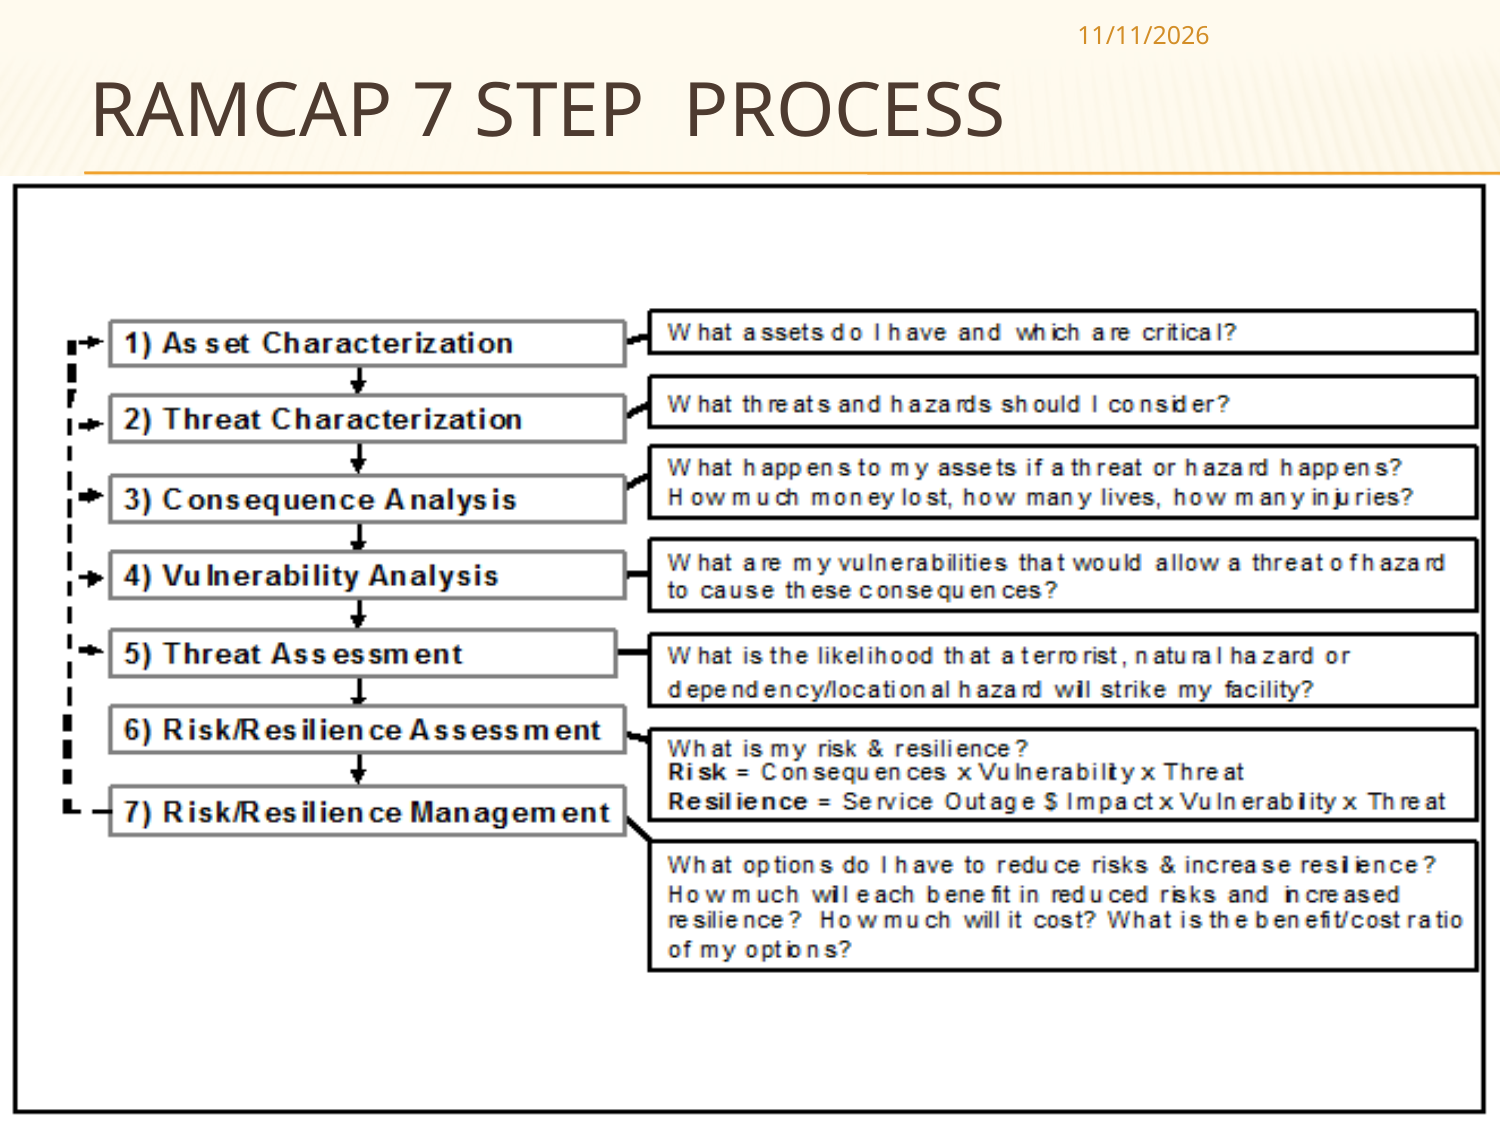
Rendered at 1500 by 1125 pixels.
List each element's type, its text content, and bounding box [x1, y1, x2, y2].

title RAMCAP 7 step Process [75, 37, 1500, 175]
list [0, 176, 1500, 1125]
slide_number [1062, 12, 1475, 37]
